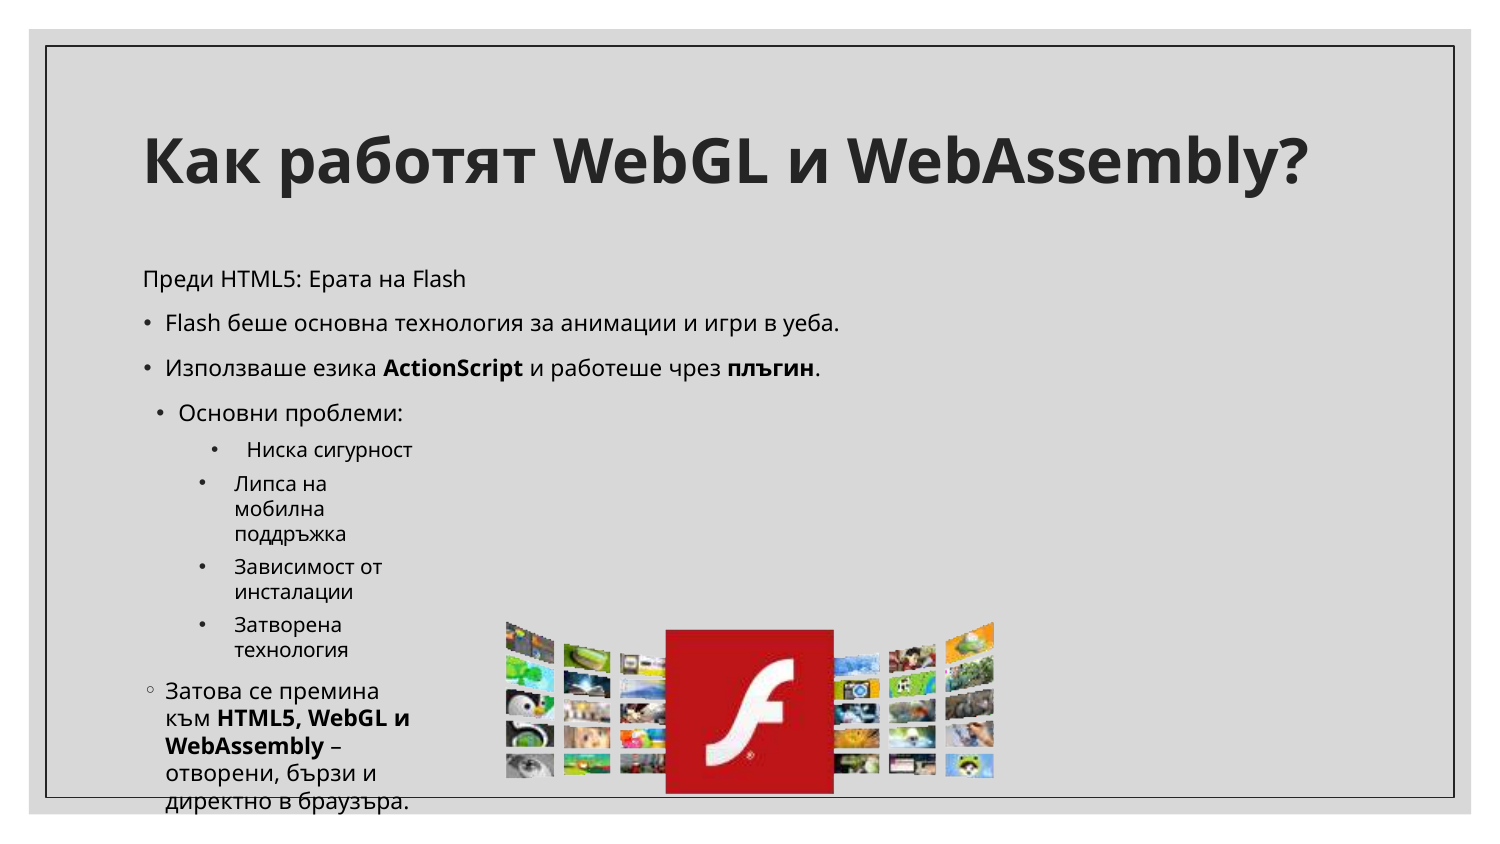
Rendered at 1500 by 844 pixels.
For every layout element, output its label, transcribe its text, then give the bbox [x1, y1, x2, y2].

title Как работят WebGL и WebAssembly? [140, 85, 1339, 263]
list Преди HTML5: Ерата на Flash Flash беше основна технология за анимации и игри в уеба. Използваше езика ActionScript и работеше чрез плъгин. Основни проблеми: Ниска сигурност Липса на мобилна поддръжка Зависимост от инсталации Затворена технология Затова се премина към HTML5, WebGL и WebAssembly – отворени, бързи и директно в браузъра. [140, 262, 1288, 814]
picture [502, 603, 998, 807]
